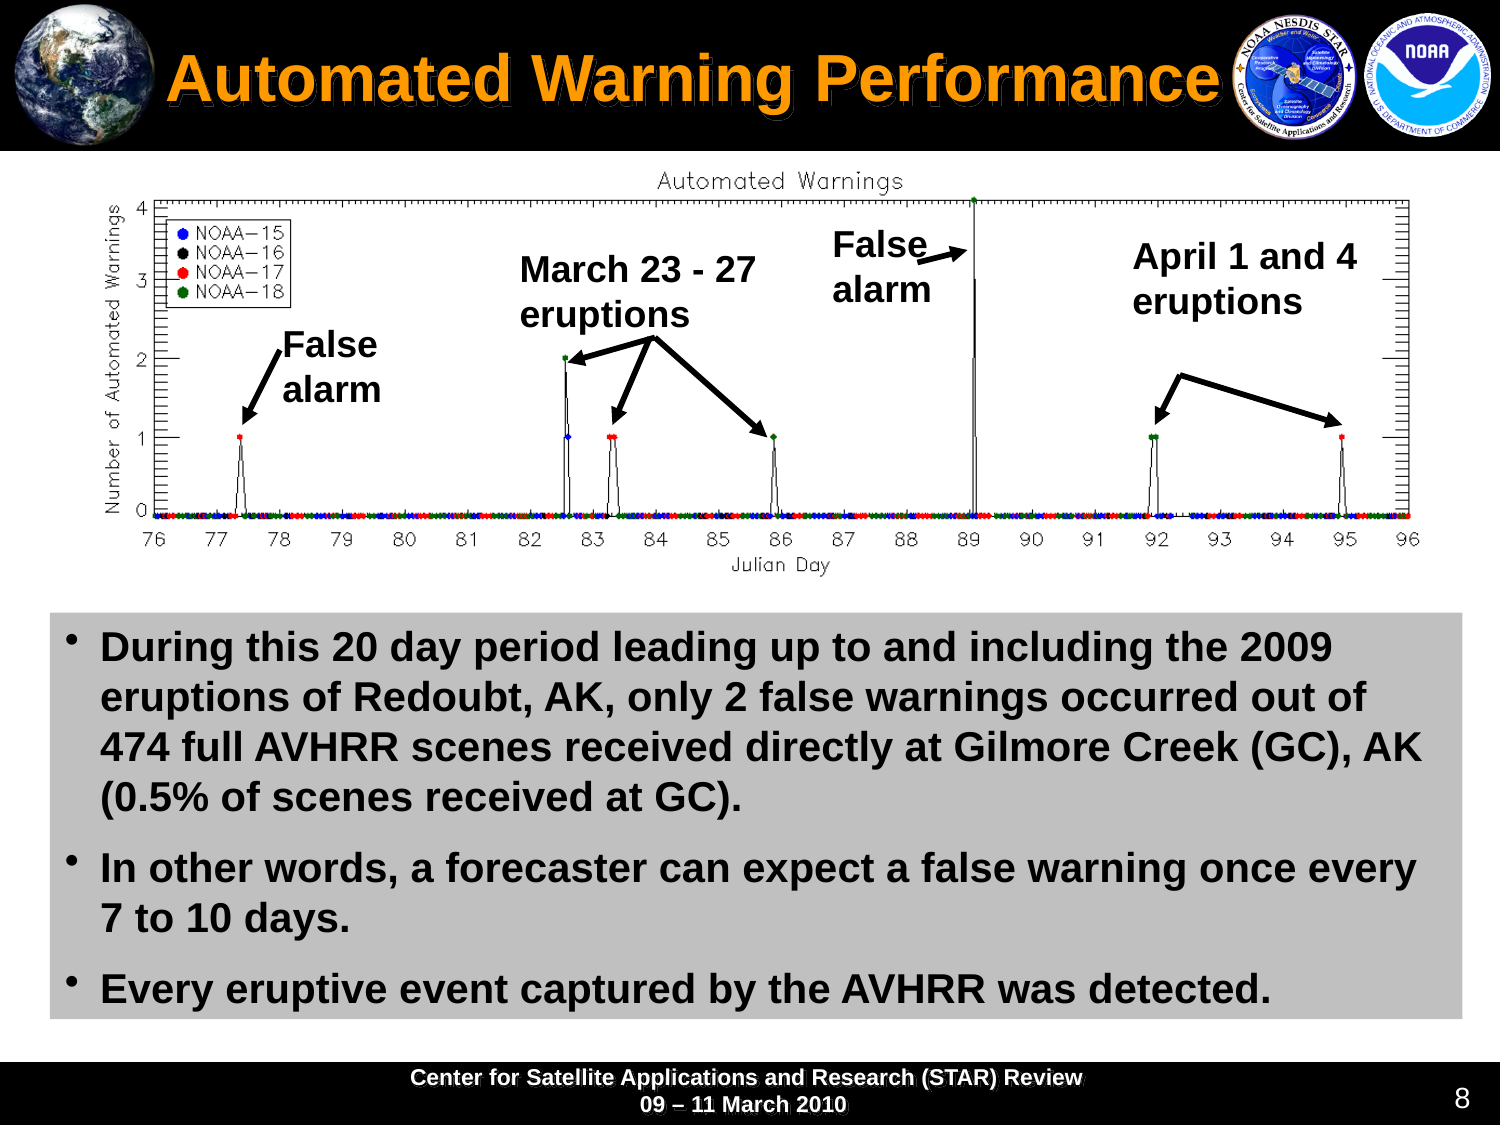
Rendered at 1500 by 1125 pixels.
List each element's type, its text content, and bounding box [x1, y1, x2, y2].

text_box During this 20 day period leading up to and including the 2009 eruptions of Redoubt, AK, only 2 false warnings occurred out of 474 full AVHRR scenes received directly at Gilmore Creek (GC), AK (0.5% of scenes received at GC). In other words, a forecaster can expect a false warning once every 7 to 10 days. Every eruptive event captured by the AVHRR was detected. [49, 612, 1463, 1020]
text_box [37, 162, 1443, 595]
picture [1391, 13, 1491, 137]
text_box 8 [1424, 1071, 1500, 1125]
title Automated Warning Performance [0, 0, 1388, 151]
